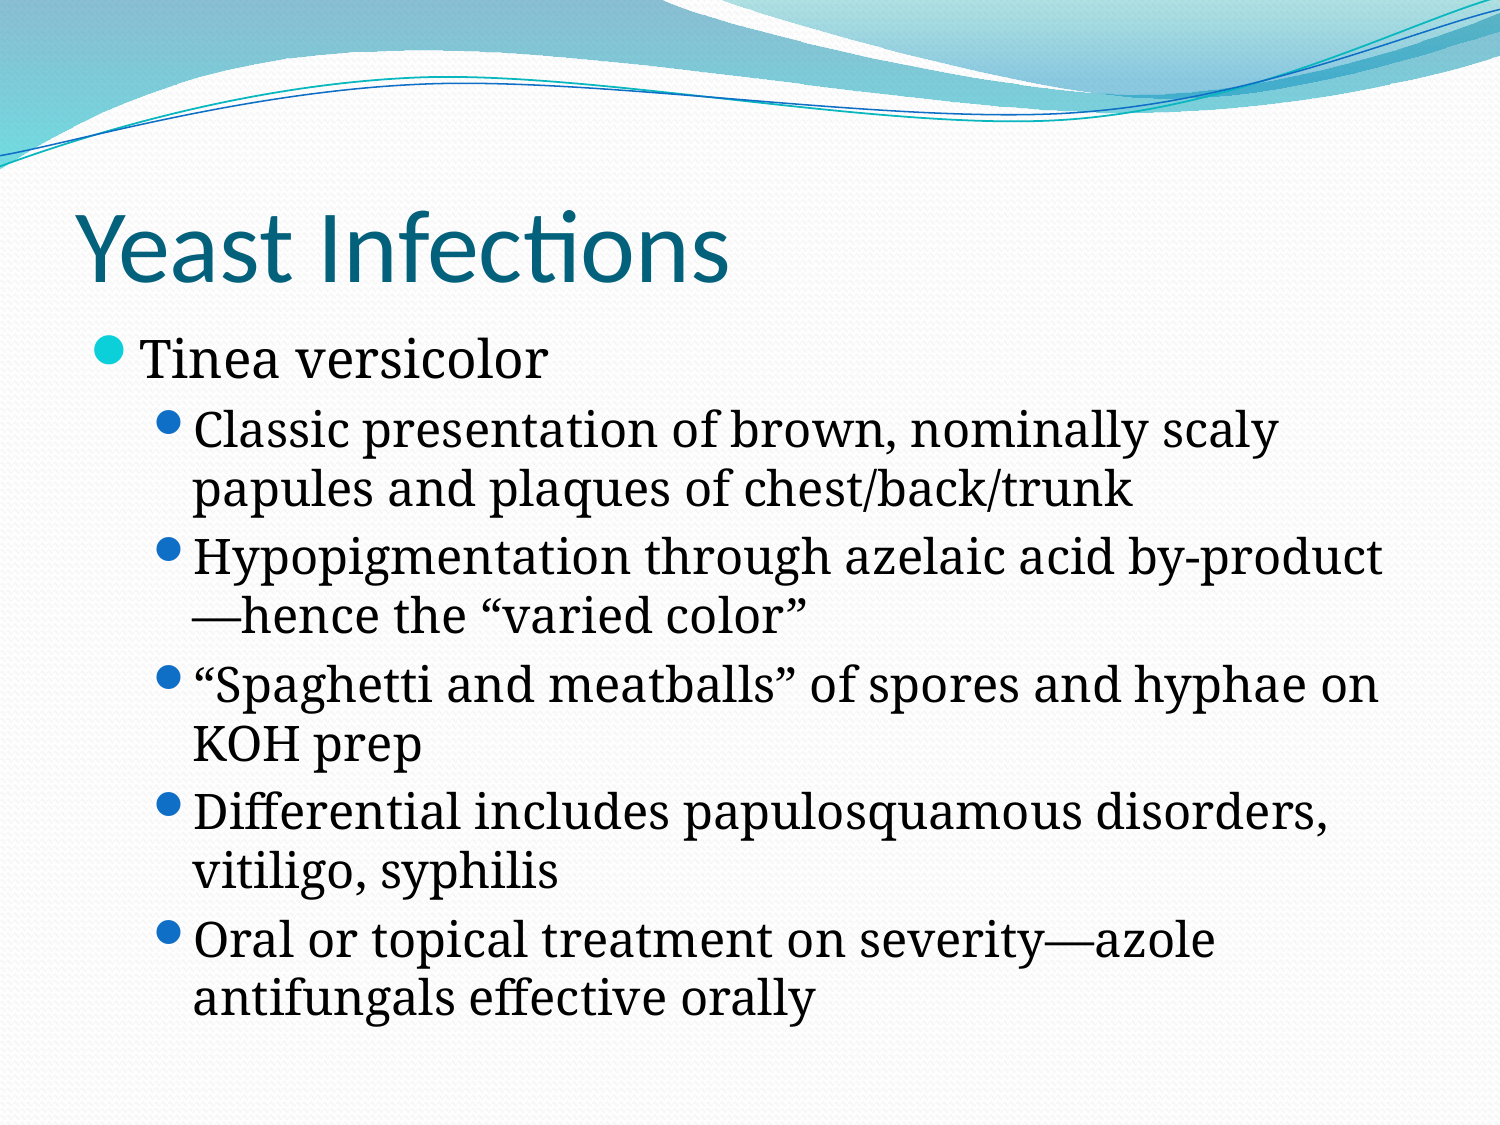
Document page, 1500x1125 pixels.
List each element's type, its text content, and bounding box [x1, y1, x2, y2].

list Tinea versicolor Classic presentation of brown, nominally scaly papules and plaques of chest/back/trunk Hypopigmentation through azelaic acid by-product—hence the “varied color” “Spaghetti and meatballs” of spores and hyphae on KOH prep Differential includes papulosquamous disorders, vitiligo, syphilis Oral or topical treatment on severity—azole antifungals effective orally [74, 317, 1426, 1038]
title Yeast Infections [74, 115, 1426, 304]
